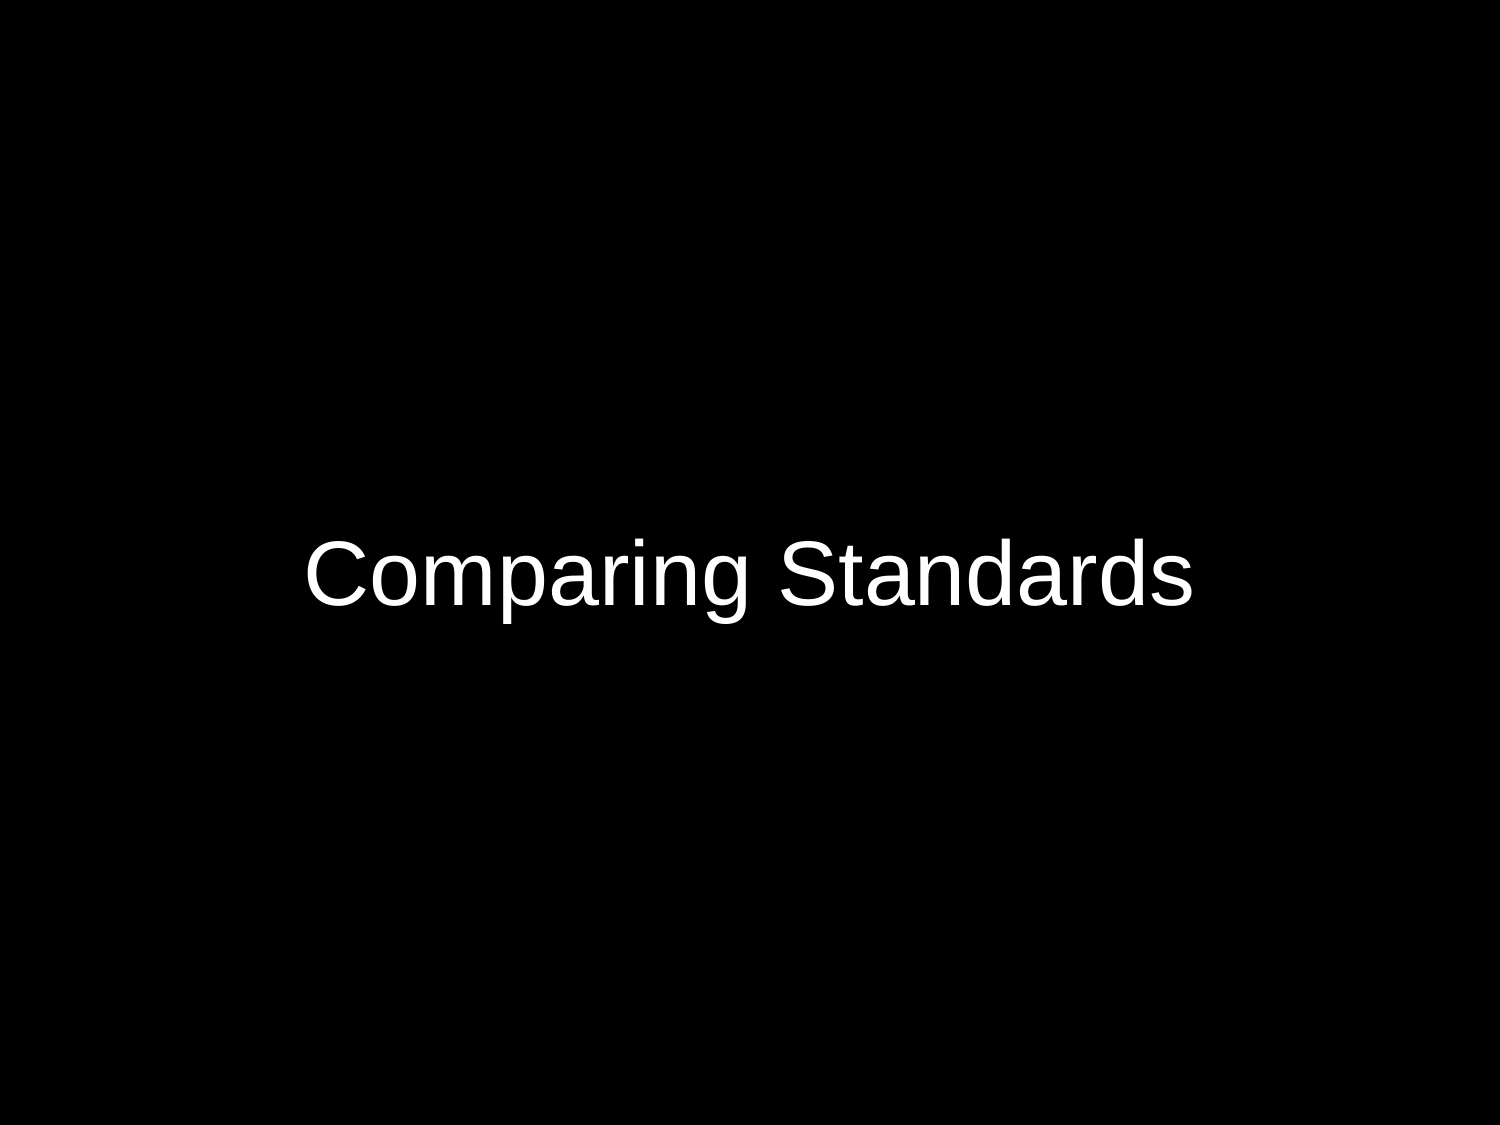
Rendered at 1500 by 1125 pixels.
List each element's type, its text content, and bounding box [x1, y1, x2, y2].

title Comparing Standards [74, 474, 1426, 663]
